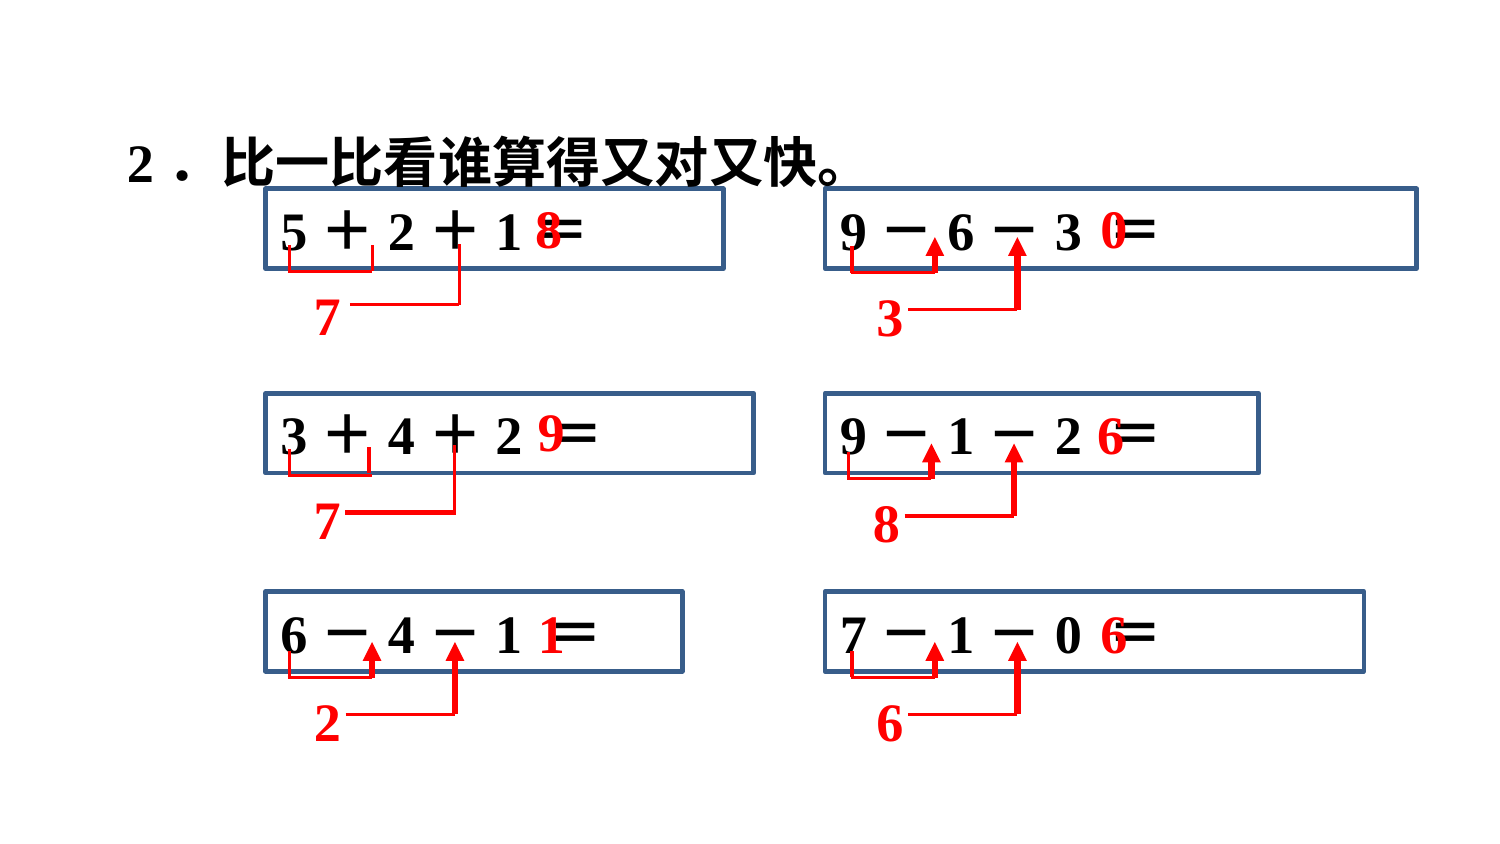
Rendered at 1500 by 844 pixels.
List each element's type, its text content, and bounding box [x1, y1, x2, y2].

text_box 2．比一比看谁算得又对又快。 [112, 121, 1018, 201]
text_box 2 [298, 679, 361, 760]
text_box 6 [861, 679, 923, 760]
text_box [265, 188, 1417, 673]
